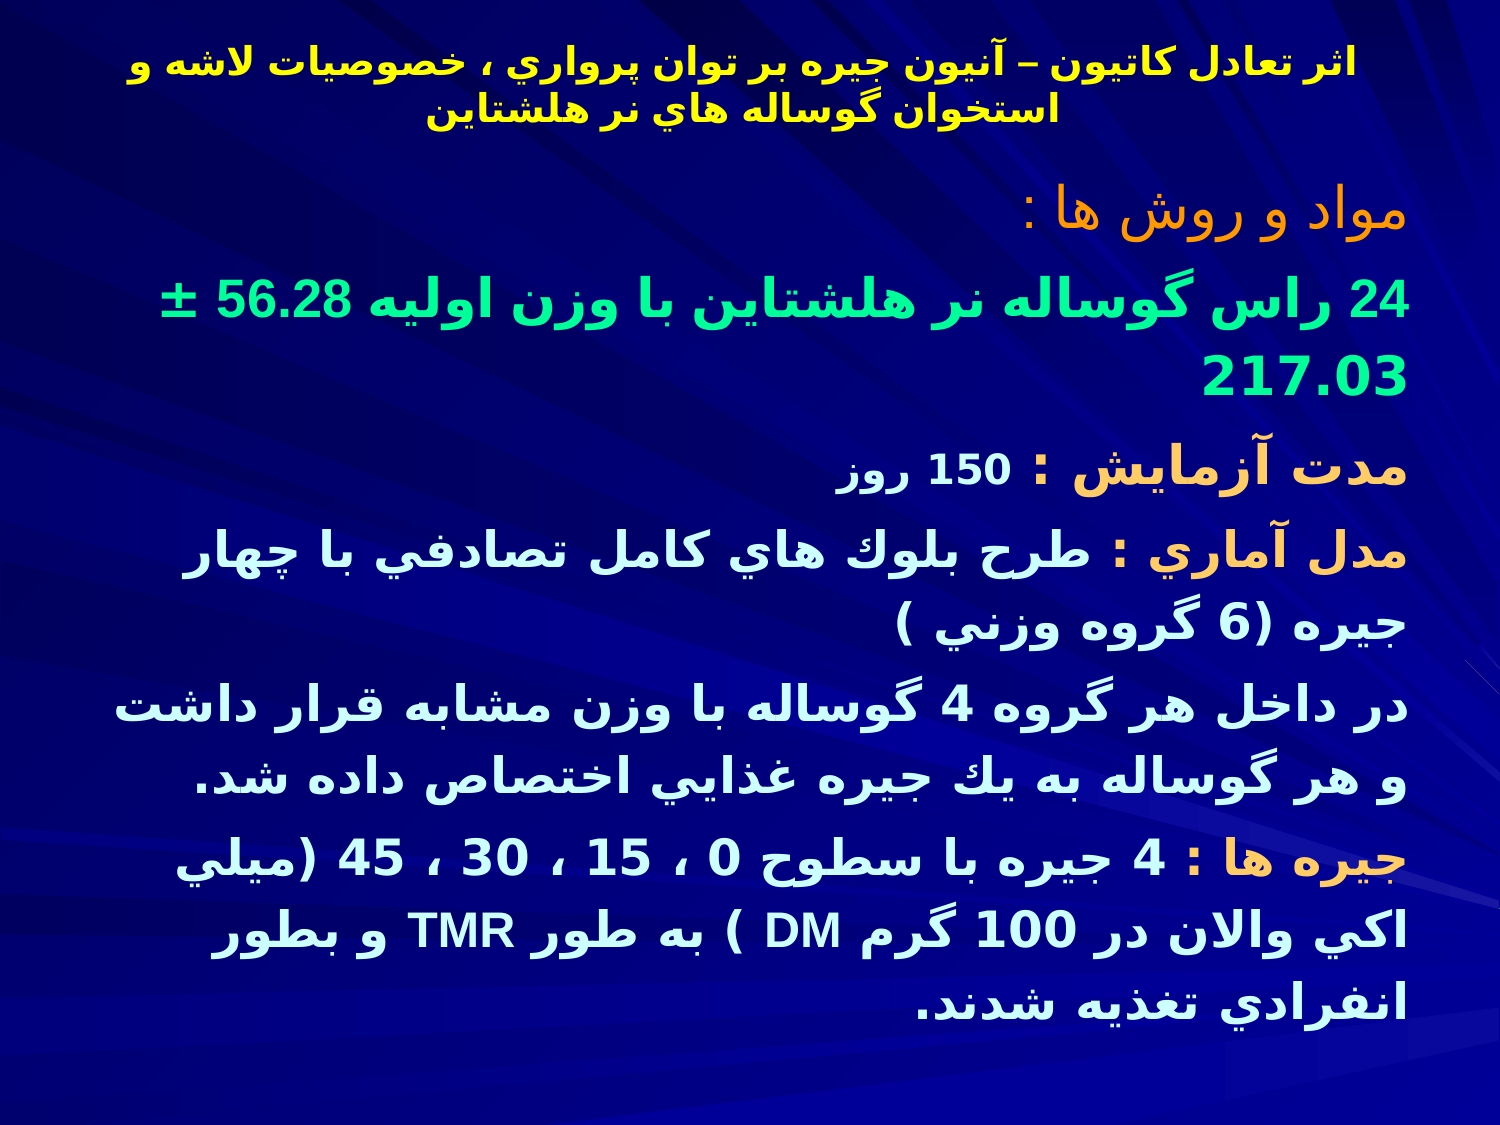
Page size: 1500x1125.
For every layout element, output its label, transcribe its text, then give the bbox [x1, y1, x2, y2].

title اثر تعادل كاتيون – آنيون جيره بر توان پرواري ، خصوصيات لاشه و استخوان گوساله هاي نر هلشتاين [49, 37, 1438, 130]
list مواد و روش ها : 24 راس گوساله نر هلشتاين با وزن اوليه 56.28 ± 217.03 مدت آزمايش : 150 روز مدل آماري : طرح بلوك هاي كامل تصادفي با چهار جيره (6 گروه وزني ) در داخل هر گروه 4 گوساله با وزن مشابه قرار داشت و هر گوساله به يك جيره غذايي اختصاص داده شد. جيره ها : 4 جيره با سطوح 0 ، 15 ، 30 ، 45 (ميلي اكي والان در 100 گرم DM ) به طور TMR و بطور انفرادي تغذيه شدند. نسبت علوفه به كنسانتره : 30 به 70 درصد [74, 162, 1426, 1006]
